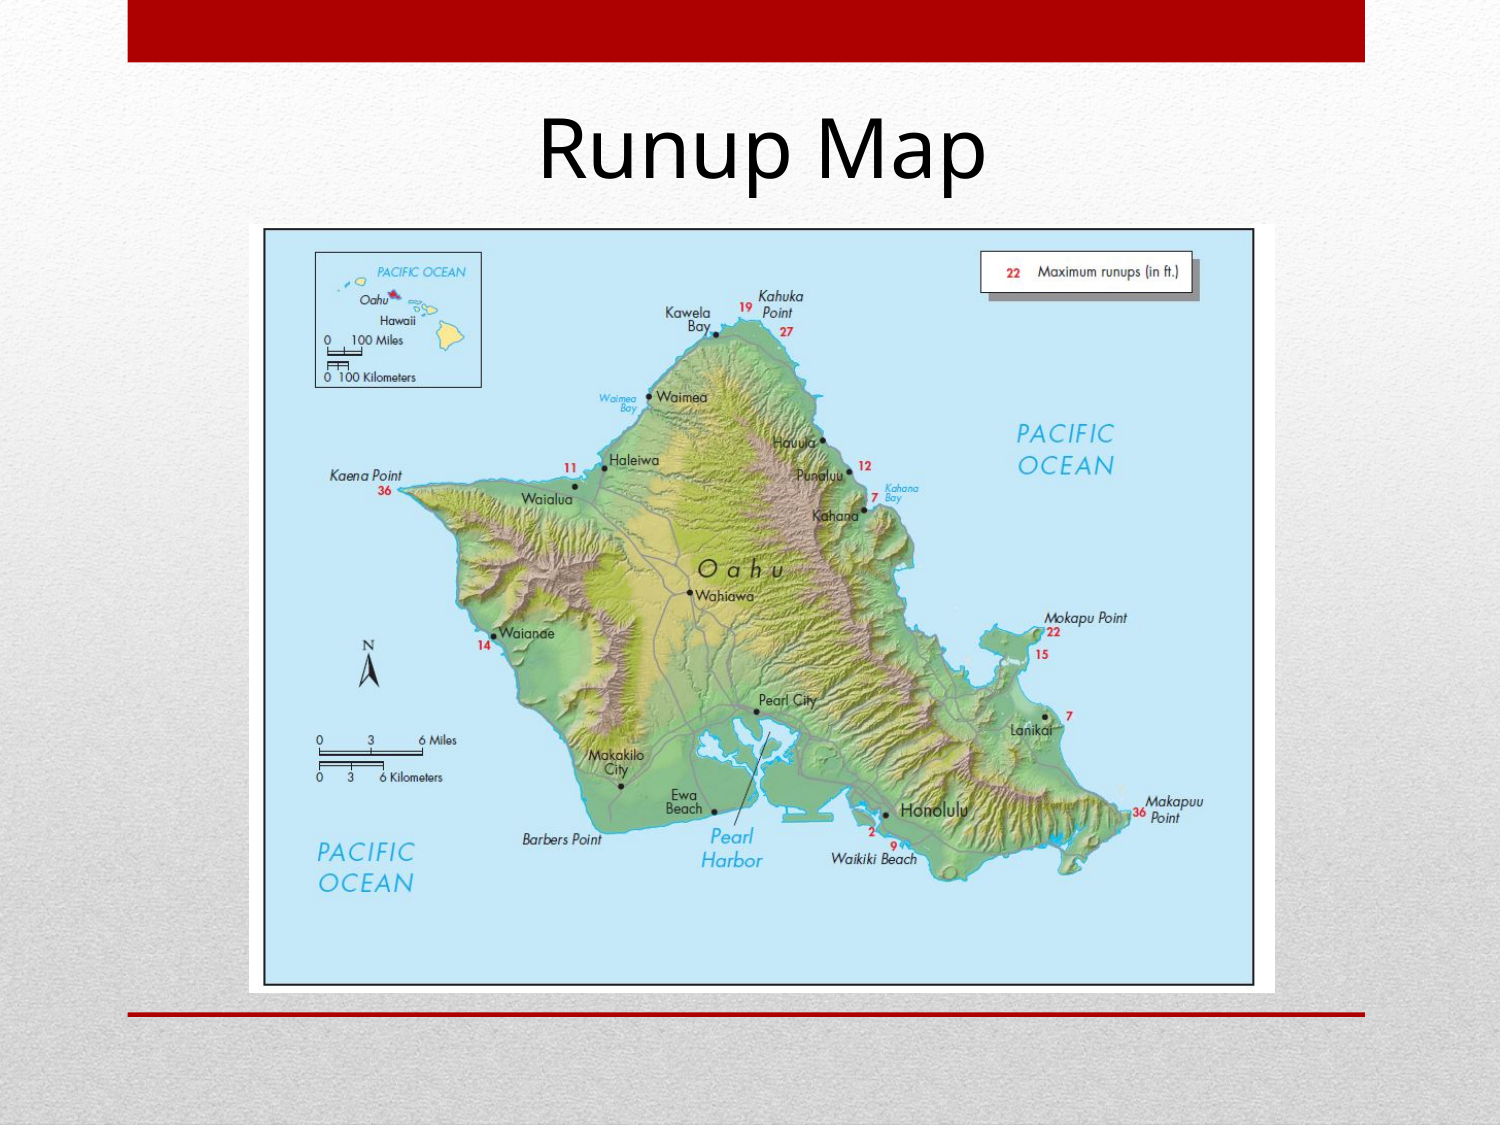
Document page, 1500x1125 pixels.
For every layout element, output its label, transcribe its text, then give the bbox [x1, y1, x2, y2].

text_box Runup Map [356, 87, 1169, 203]
picture [249, 224, 1276, 994]
